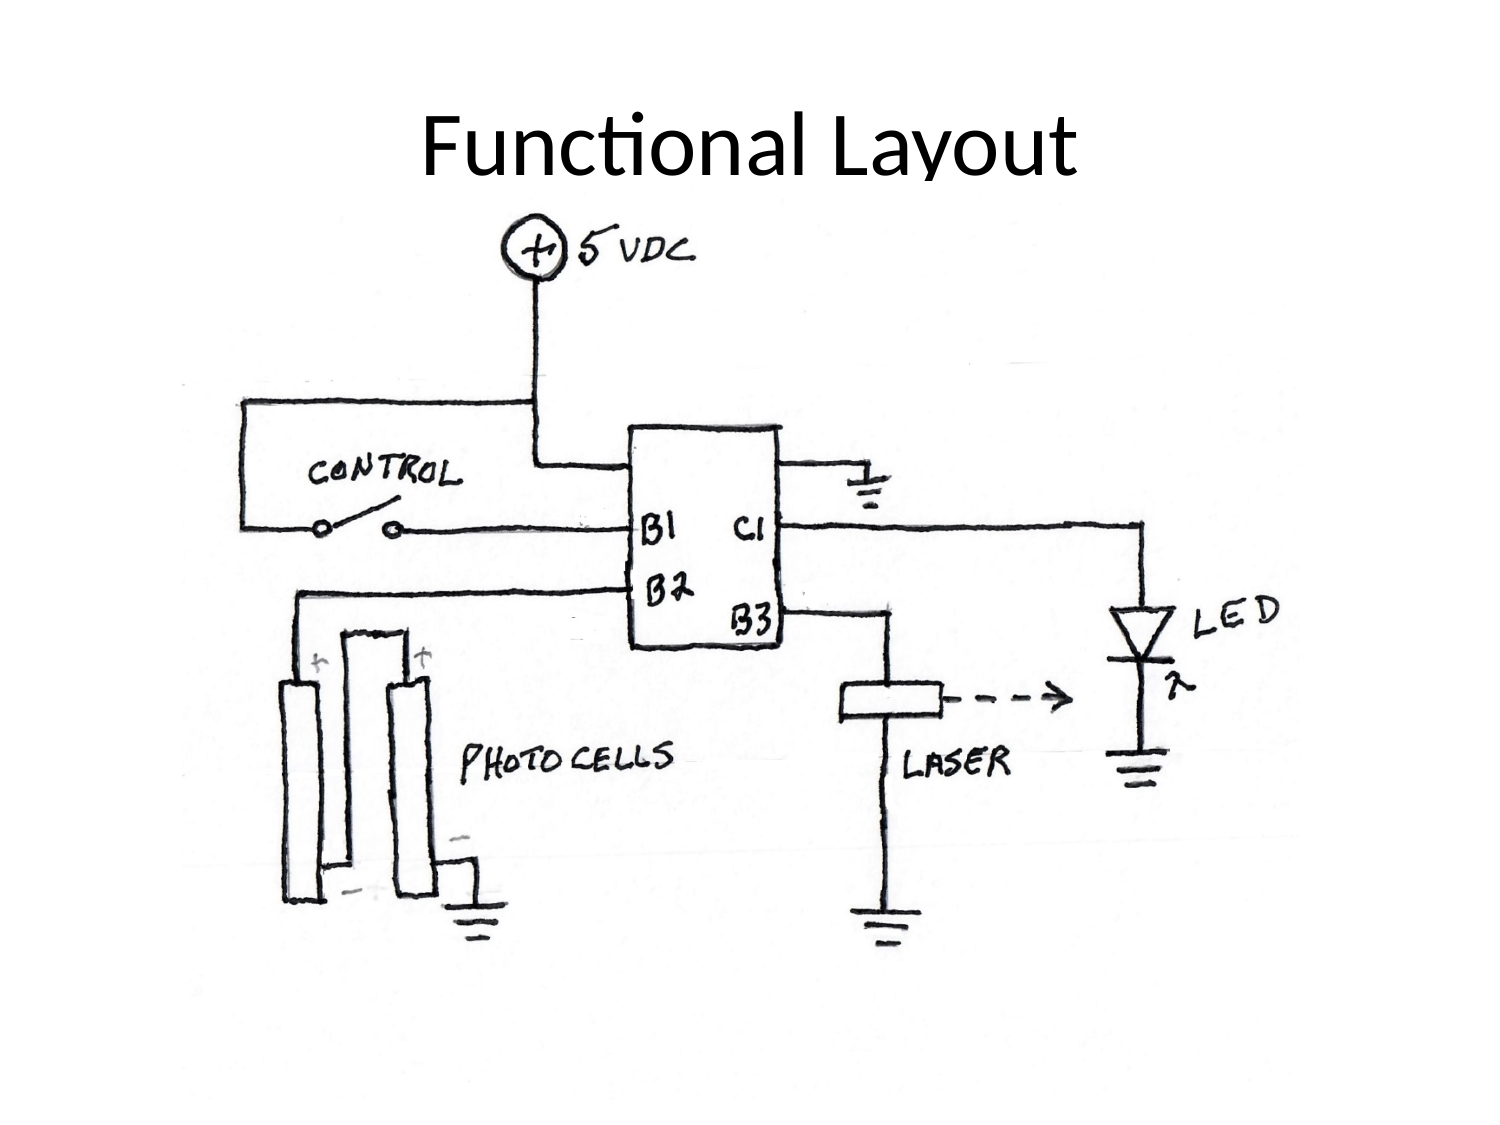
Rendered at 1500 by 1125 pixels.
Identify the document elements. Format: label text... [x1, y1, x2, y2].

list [182, 181, 1301, 1101]
title Functional Layout [75, 45, 1425, 233]
